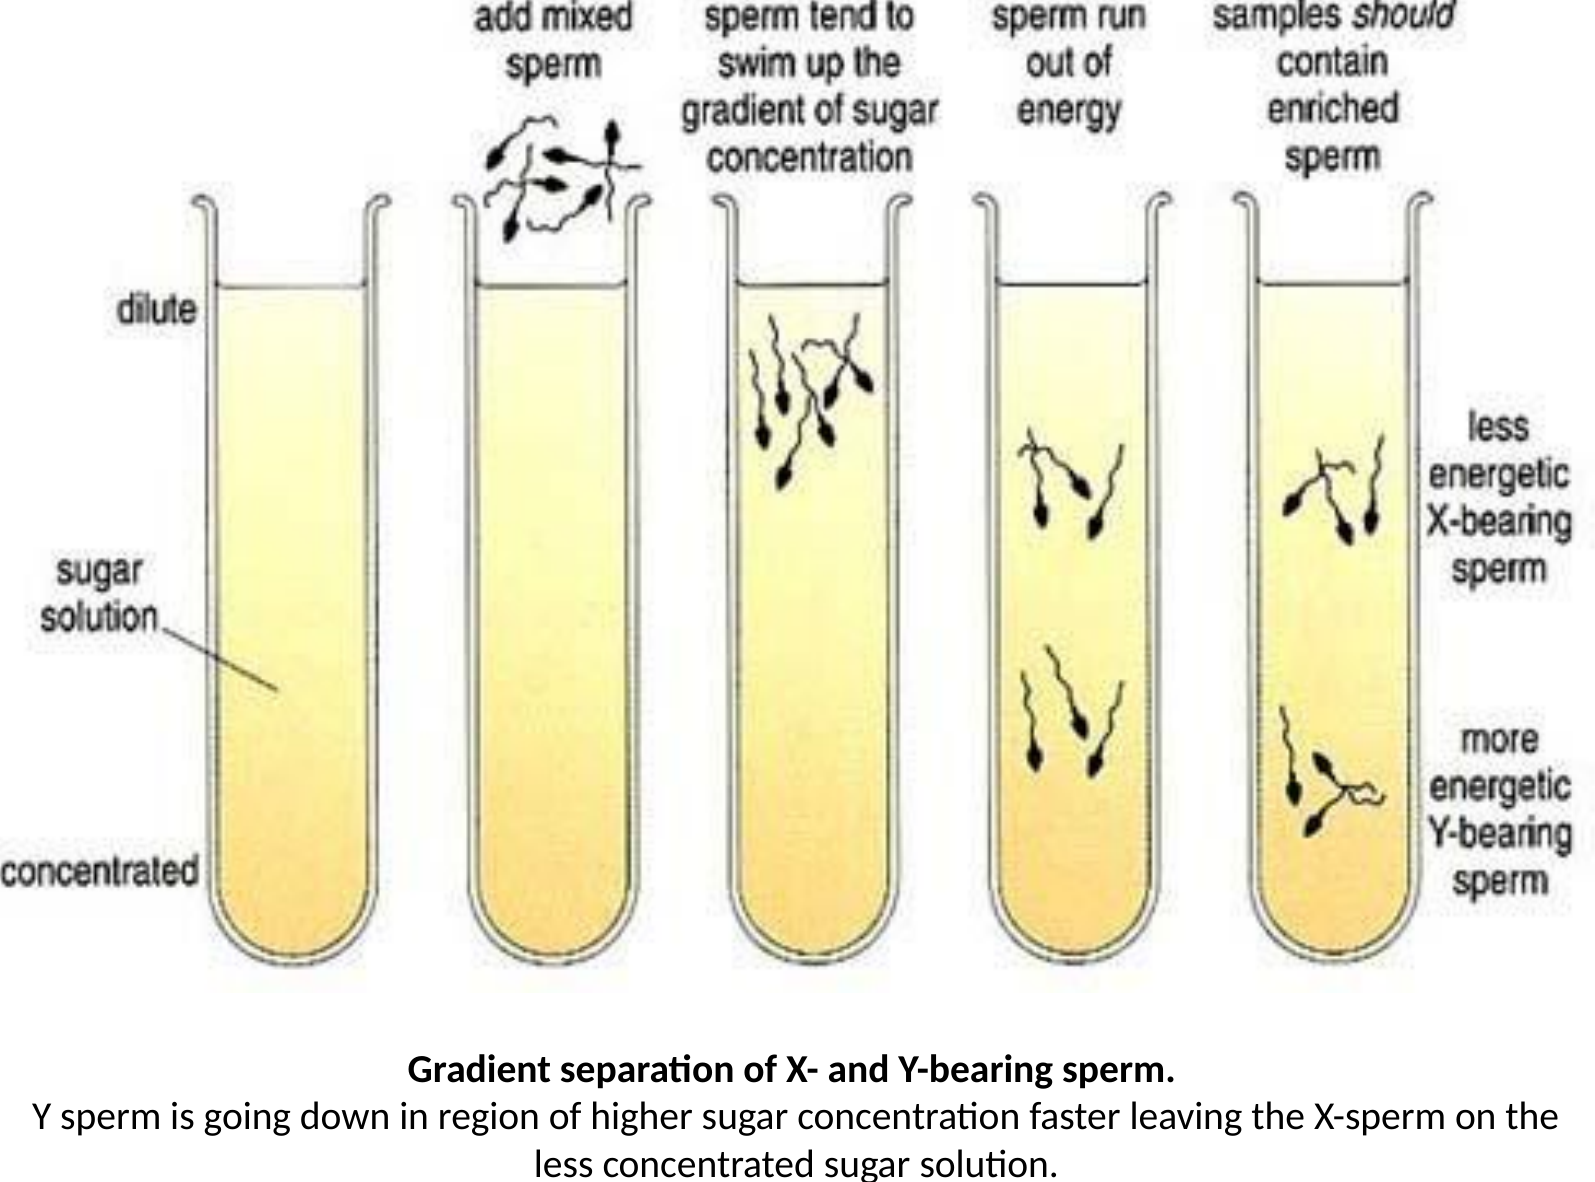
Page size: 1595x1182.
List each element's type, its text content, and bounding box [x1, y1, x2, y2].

text_box Gradient separation of X- and Y-bearing sperm. Y sperm is going down in region of higher sugar concentration faster leaving the X-sperm on the less concentrated sugar solution. [0, 1035, 1594, 1182]
picture [0, 0, 1595, 993]
